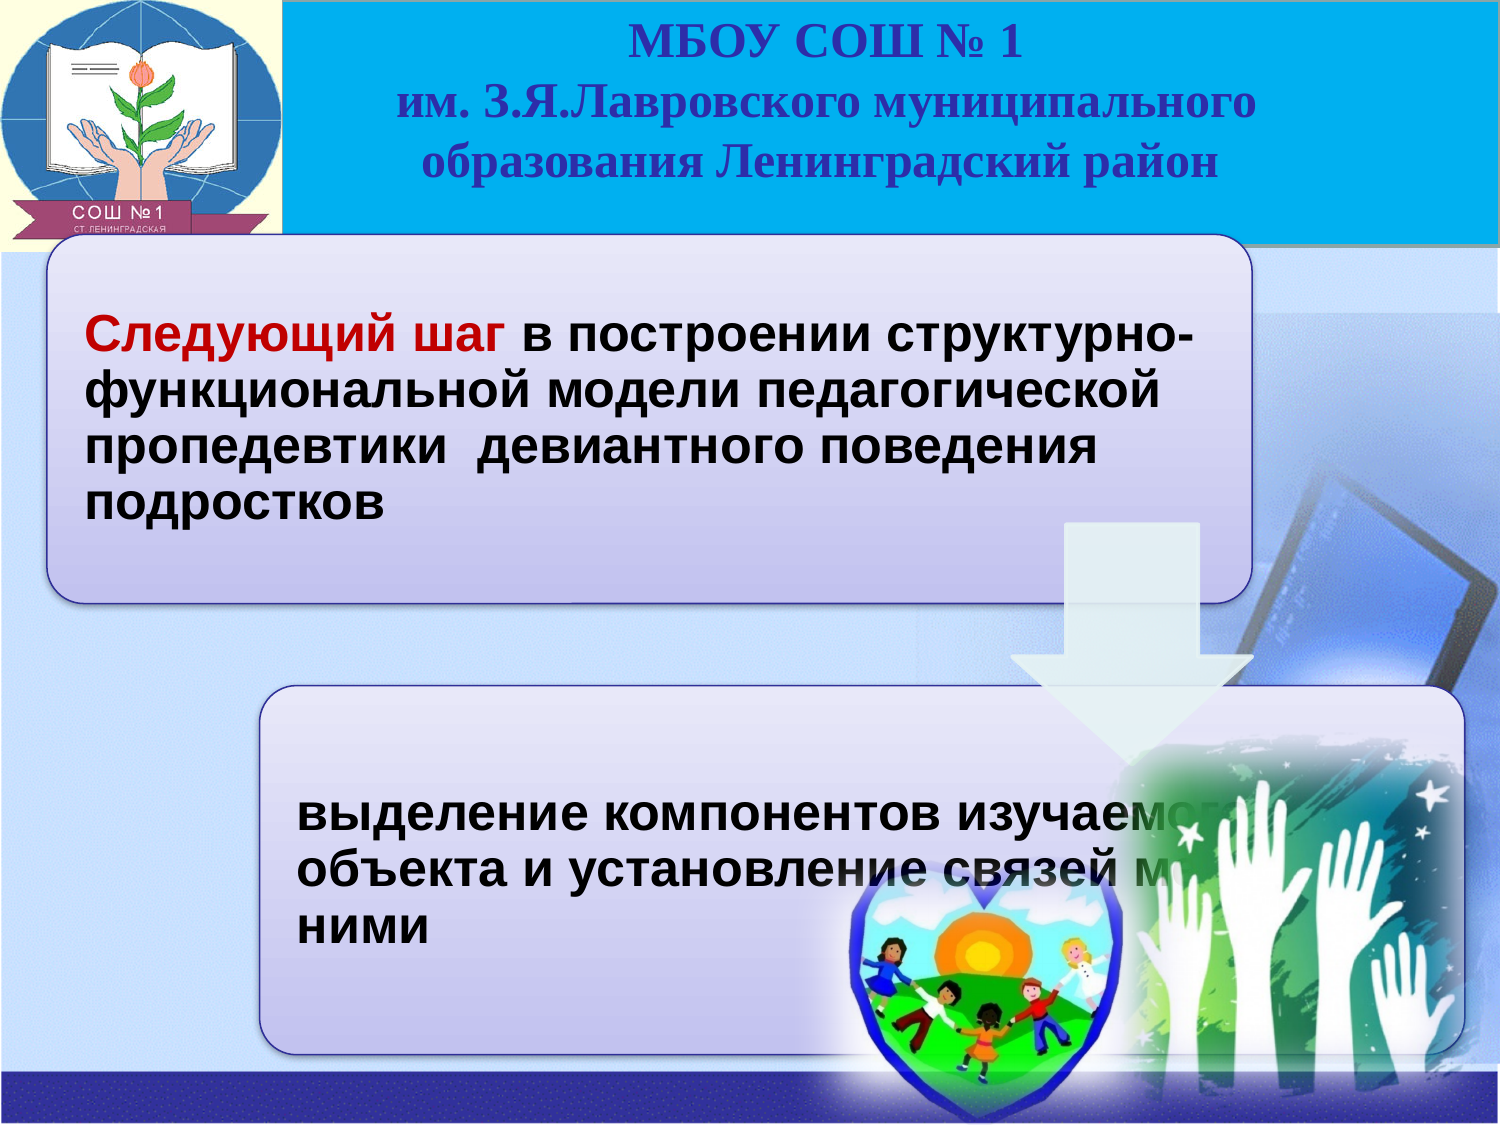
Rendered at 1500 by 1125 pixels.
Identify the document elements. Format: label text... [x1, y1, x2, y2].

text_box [46, 234, 1466, 1055]
text_box [282, 0, 1500, 248]
text_box МБОУ СОШ № 1 им. З.Я.Лавровского муниципального образования Ленинградский район [368, 0, 1285, 195]
picture [0, 0, 1500, 1125]
